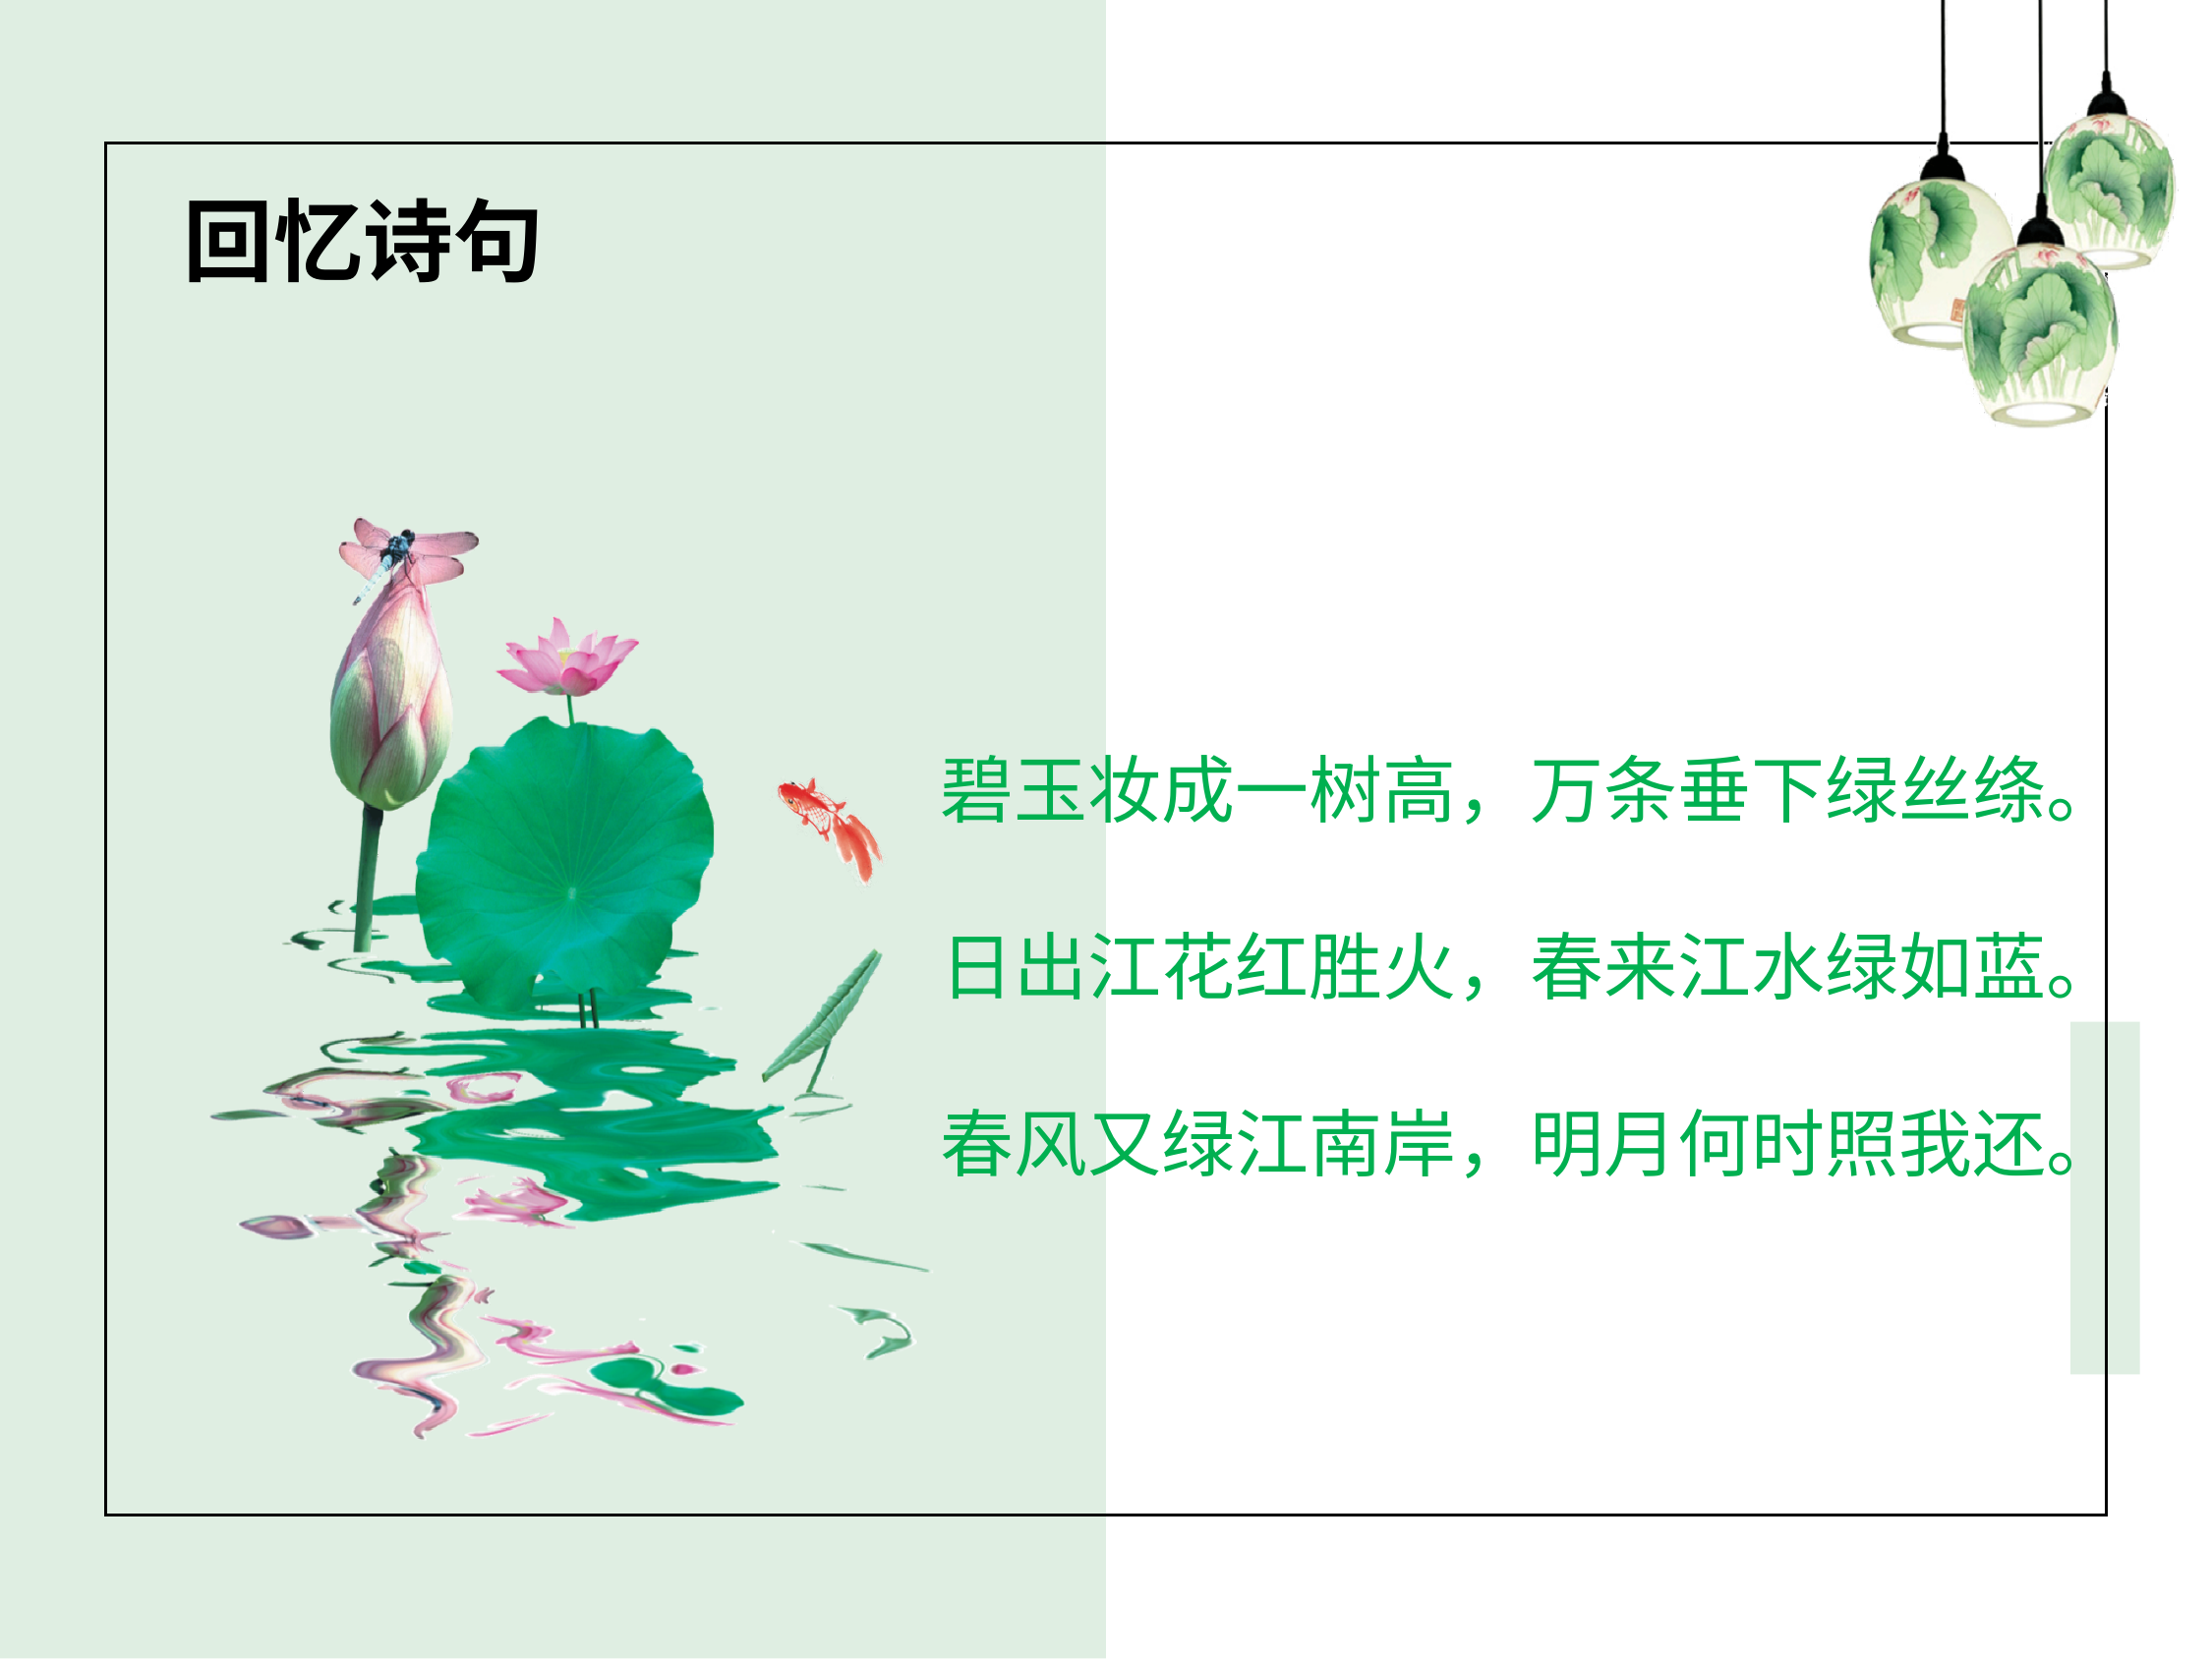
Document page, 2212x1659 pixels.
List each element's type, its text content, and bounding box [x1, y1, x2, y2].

text_box 碧玉妆成一树高，万条垂下绿丝绦。 日出江花红胜火，春来江水绿如蓝。 春风又绿江南岸，明月何时照我还。 [925, 735, 2135, 1193]
picture [105, 456, 987, 1587]
text_box 回忆诗句 [168, 177, 580, 300]
picture [1866, 0, 2179, 434]
